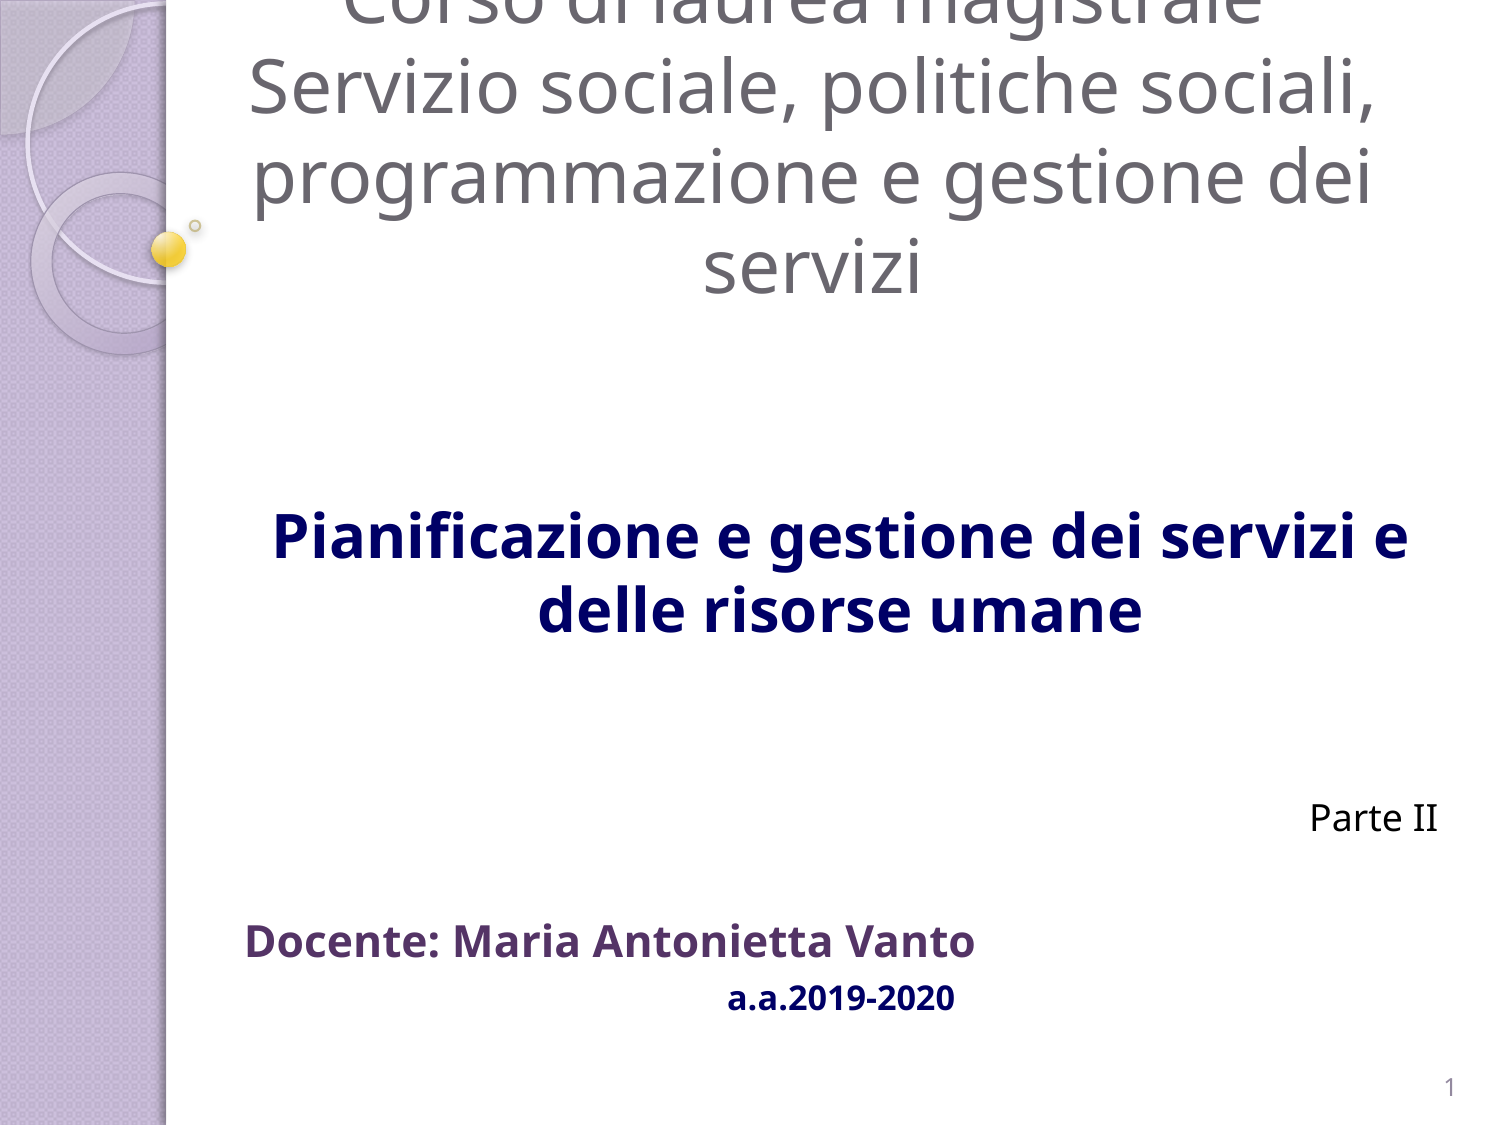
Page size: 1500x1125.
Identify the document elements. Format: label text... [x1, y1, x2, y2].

title Corso di laurea magistrale Servizio sociale, politiche sociali, programmazione e gestione dei servizi [175, 35, 1451, 317]
subtitle Pianificazione e gestione dei servizi e delle risorse umane Parte II Docente: Maria Antonietta Vanto a.a.2019-2020 [225, 433, 1454, 1032]
slide_number 1 [1413, 1034, 1488, 1113]
